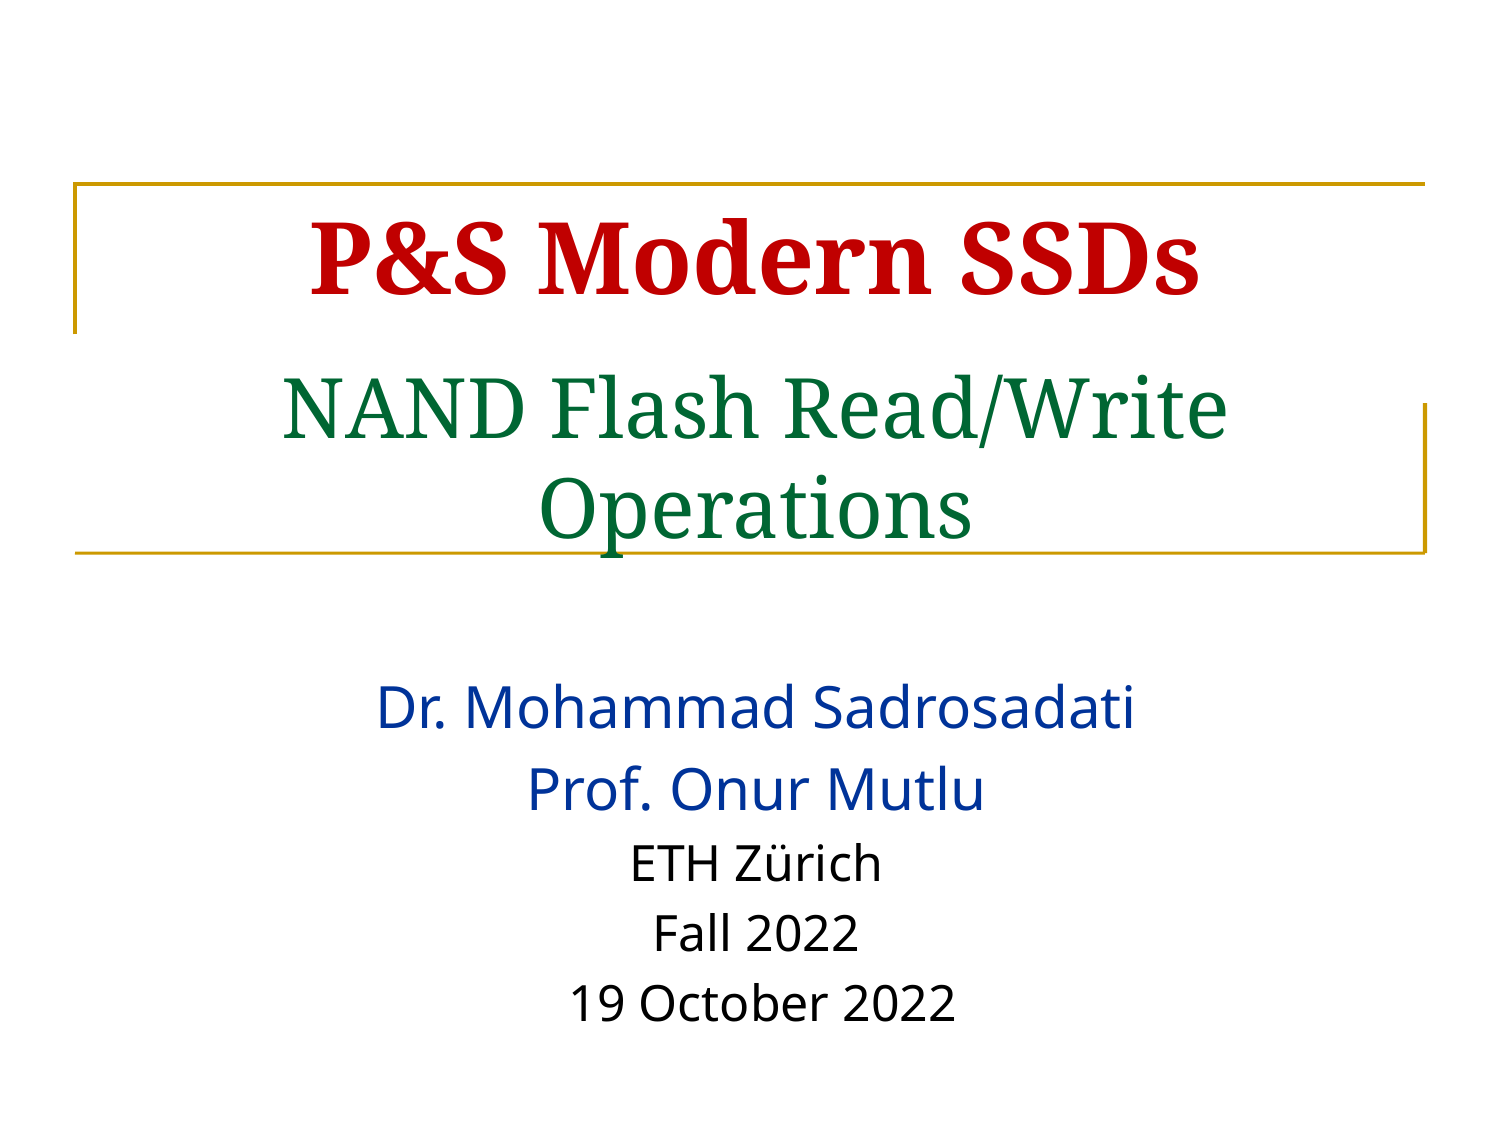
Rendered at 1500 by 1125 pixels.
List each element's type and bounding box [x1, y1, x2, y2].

subtitle [112, 662, 1400, 1038]
title [62, 187, 1450, 550]
